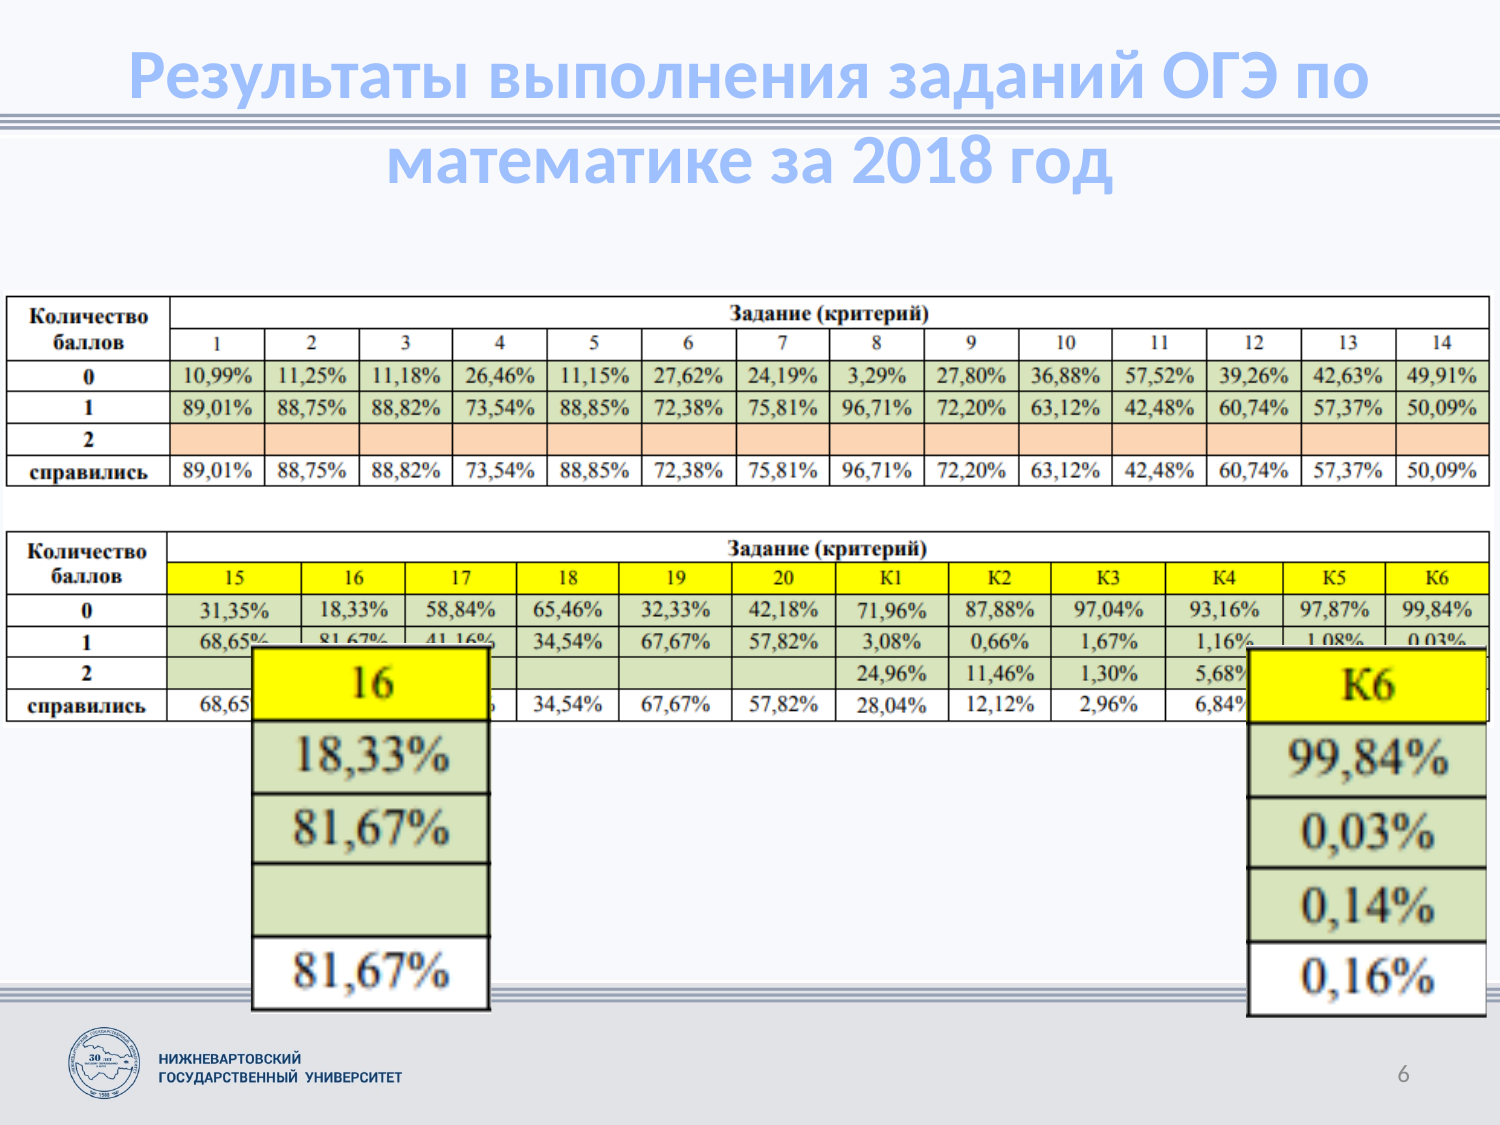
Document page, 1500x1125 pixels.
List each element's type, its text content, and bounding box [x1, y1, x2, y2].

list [1245, 644, 1487, 1018]
title Результаты выполнения заданий ОГЭ по математике за 2018 год [75, 19, 1425, 207]
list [2, 290, 1495, 729]
picture [0, 0, 1500, 1125]
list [250, 643, 492, 1014]
slide_number 6 [1074, 1042, 1425, 1103]
